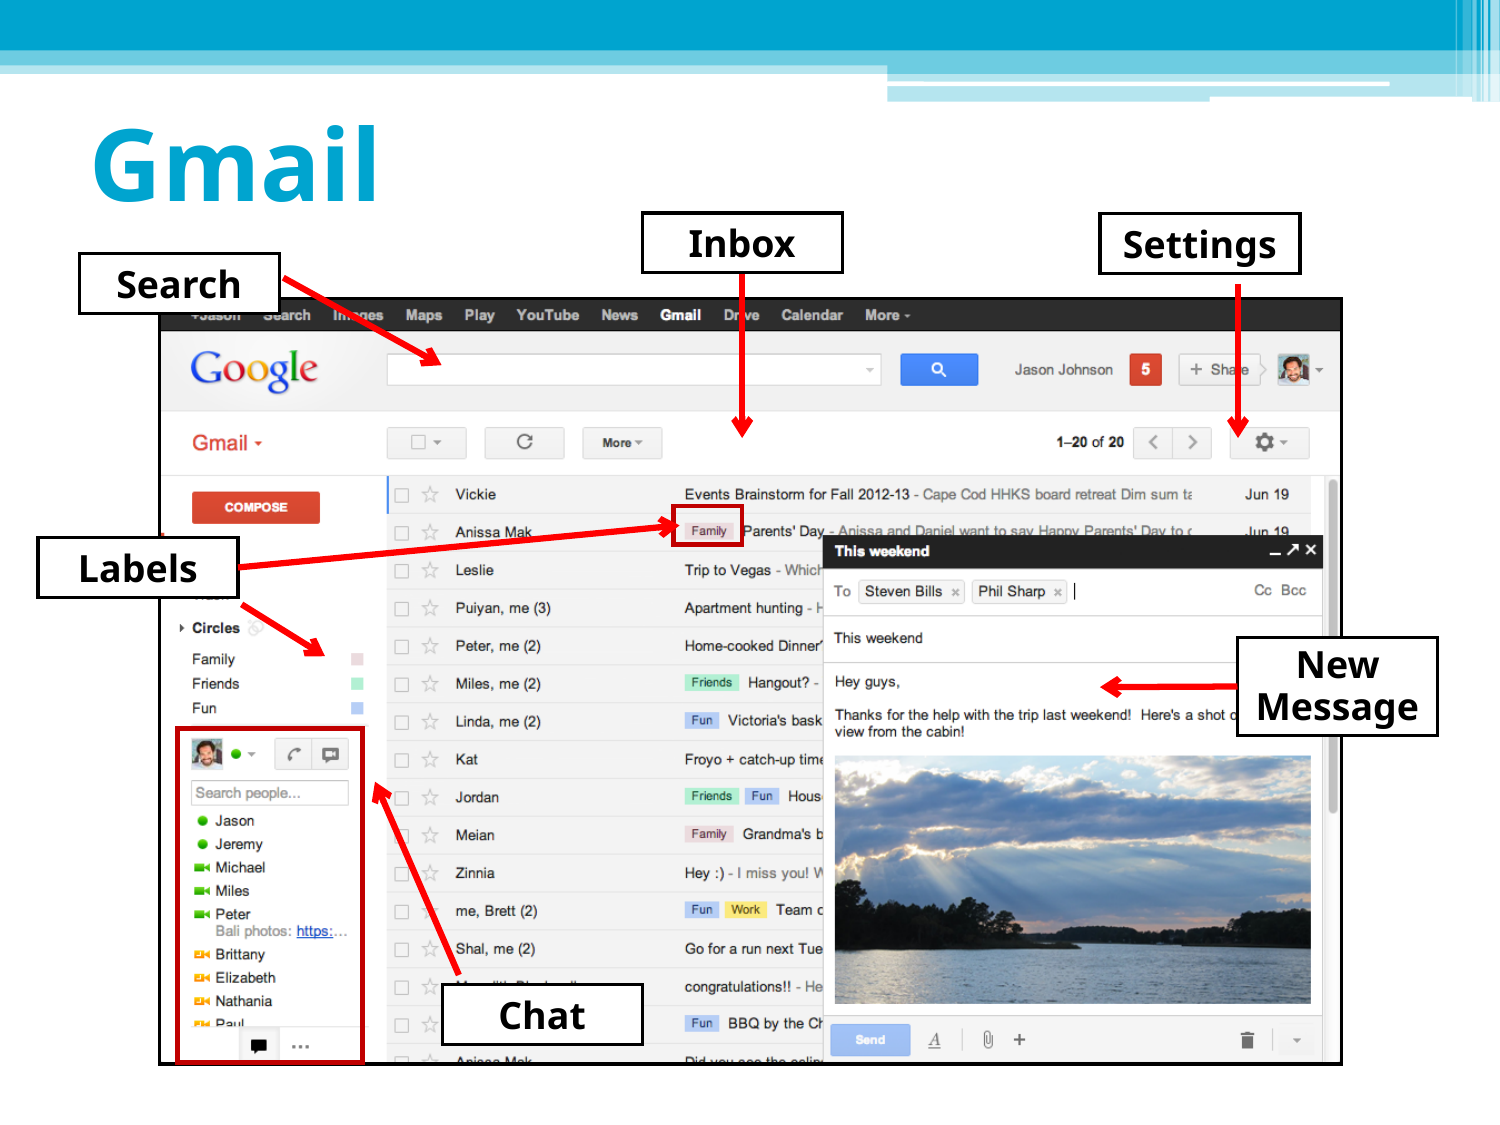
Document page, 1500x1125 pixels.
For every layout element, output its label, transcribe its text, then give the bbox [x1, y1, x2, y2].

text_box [283, 277, 442, 366]
text_box Inbox [642, 212, 843, 273]
text_box New Message [1341, 637, 1438, 736]
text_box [374, 781, 459, 975]
text_box Search [79, 253, 280, 314]
text_box Settings [1100, 213, 1300, 274]
picture [161, 299, 1341, 1063]
text_box Labels [38, 537, 161, 598]
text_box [241, 604, 325, 657]
title Gmail [75, 75, 1418, 248]
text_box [238, 525, 680, 569]
